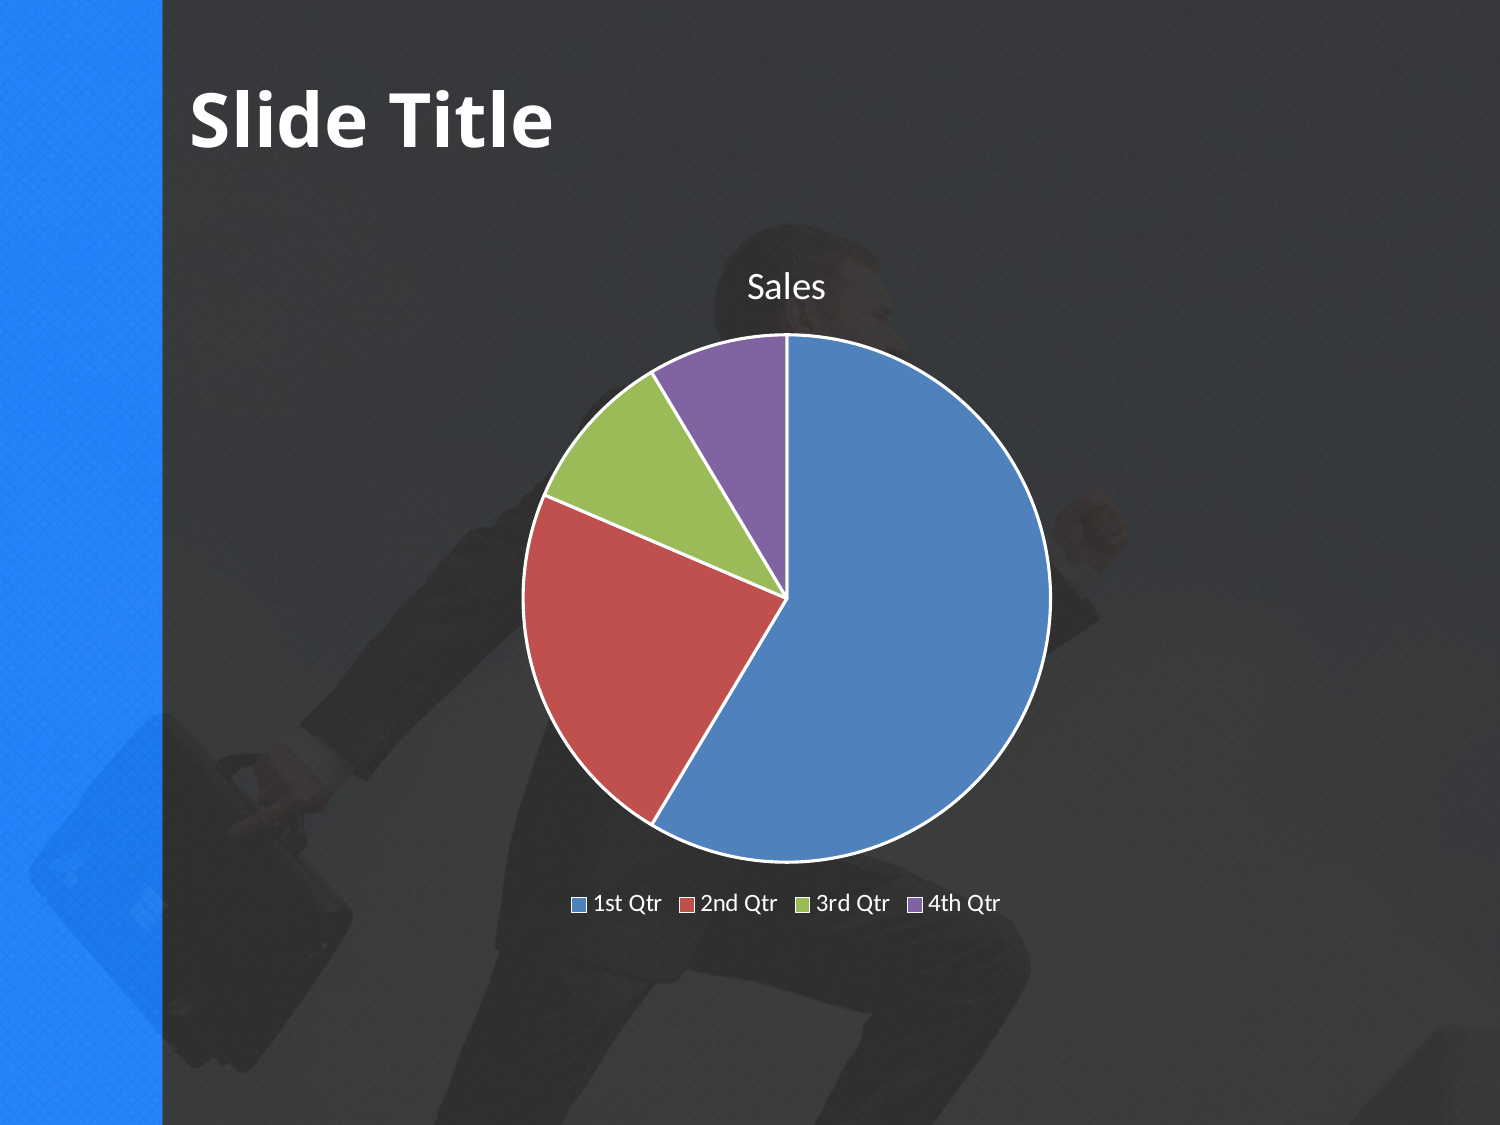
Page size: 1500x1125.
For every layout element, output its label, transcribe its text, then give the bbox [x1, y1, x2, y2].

picture [0, 0, 1500, 1125]
chart [274, 236, 1299, 925]
title Slide Title [174, 24, 1463, 212]
